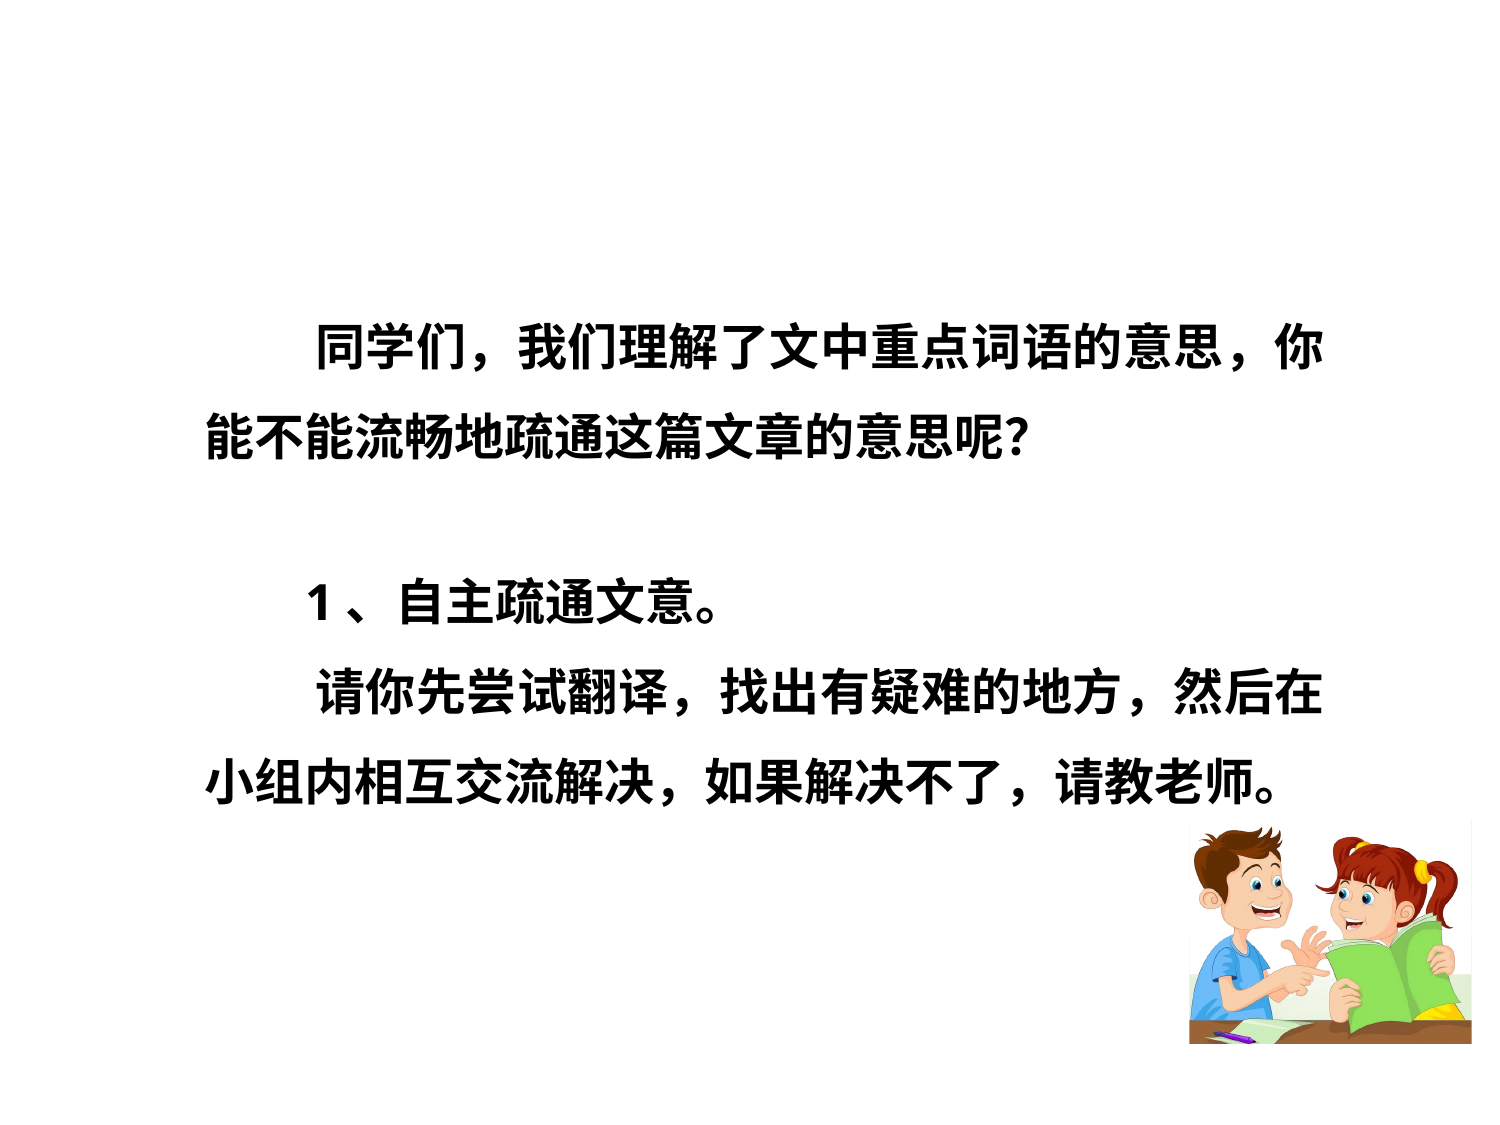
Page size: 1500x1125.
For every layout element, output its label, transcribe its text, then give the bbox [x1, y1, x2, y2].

text_box 同学们，我们理解了文中重点词语的意思，你能不能流畅地疏通这篇文章的意思呢？ 1、自主疏通文意。 请你先尝试翻译，找出有疑难的地方，然后在小组内相互交流解决，如果解决不了，请教老师。 [189, 277, 1340, 818]
picture [1189, 818, 1472, 1044]
